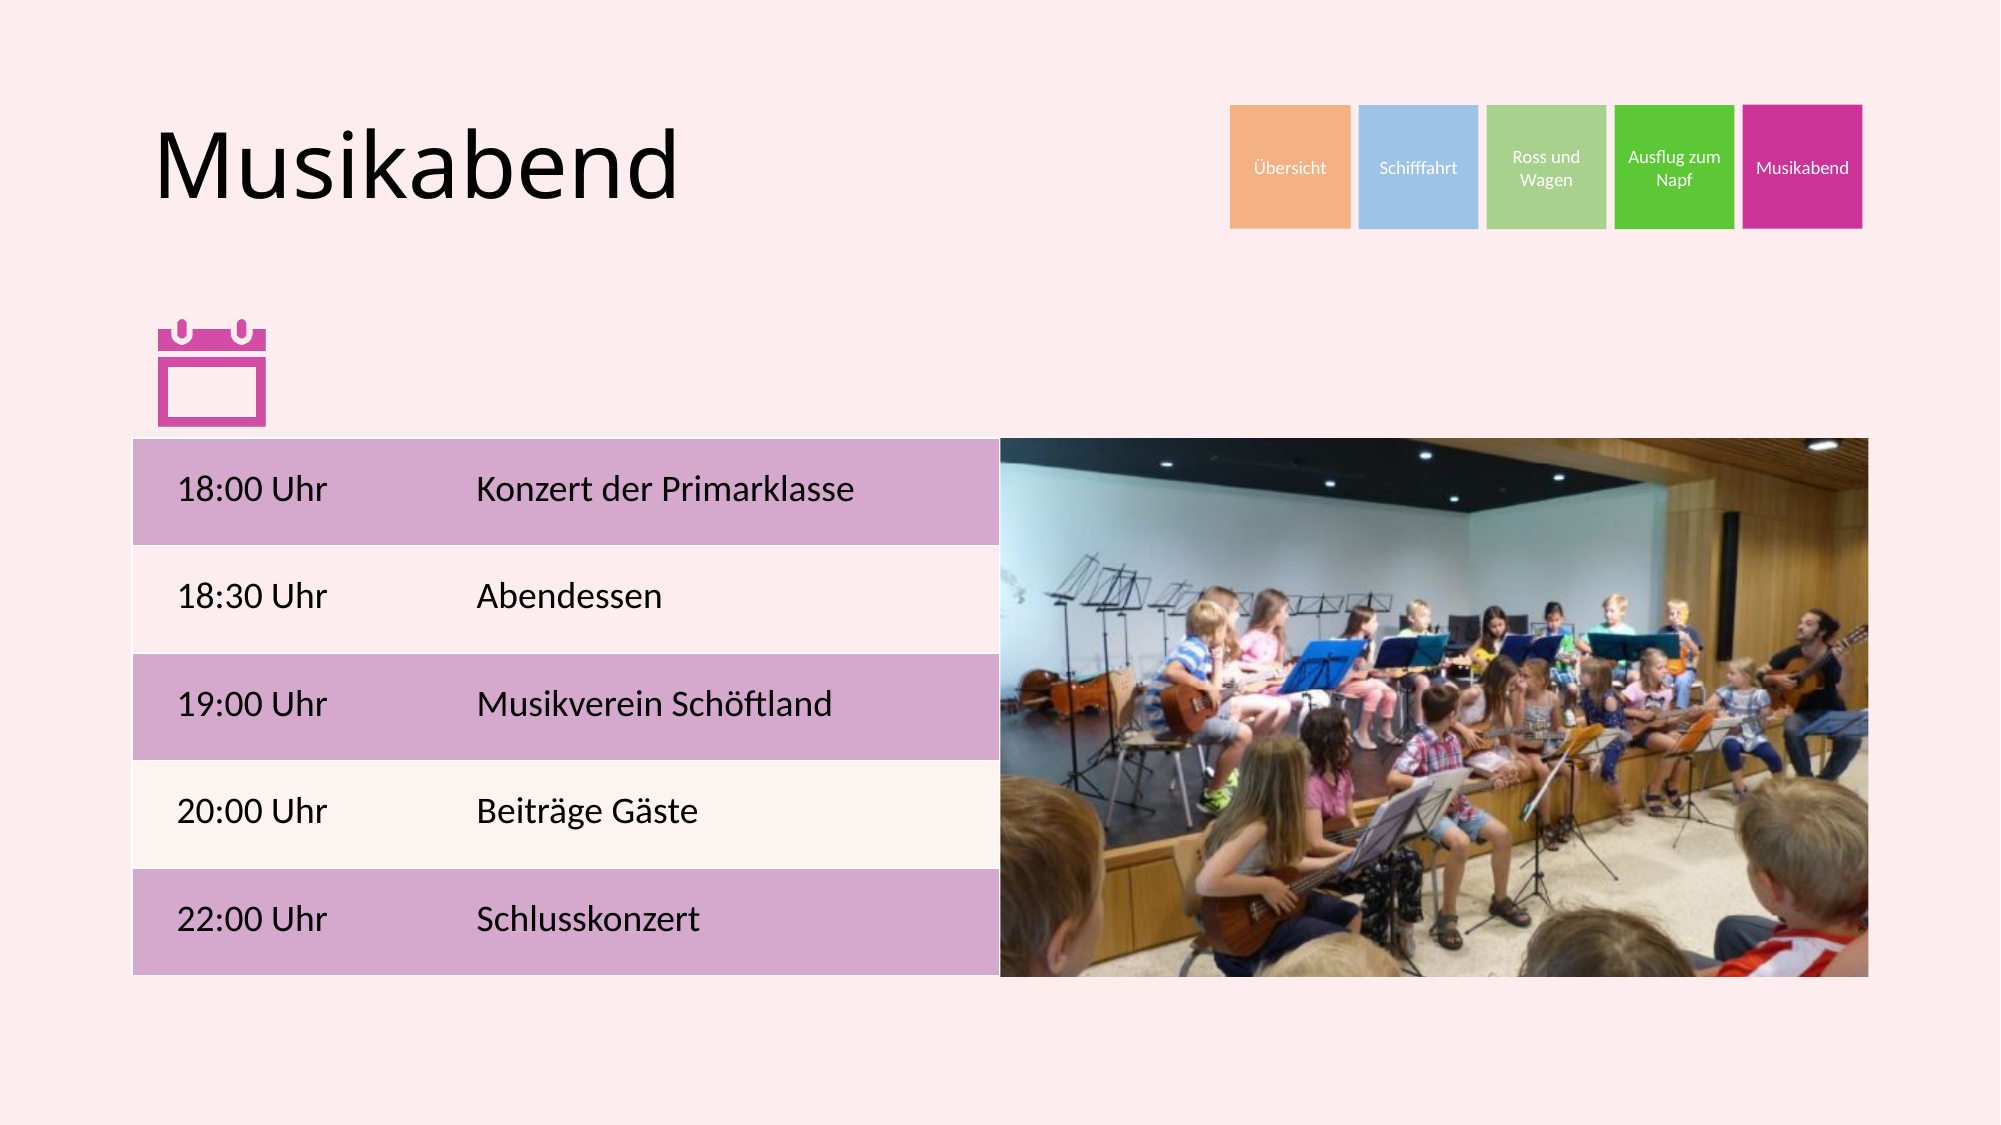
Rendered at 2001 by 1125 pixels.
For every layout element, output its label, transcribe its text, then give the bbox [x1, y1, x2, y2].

title Musikabend [137, 59, 1196, 278]
table_header 18:00 Uhr Konzert der Primarklasse [133, 439, 999, 545]
table_cell 19:00 Uhr Musikverein Schöftland [133, 654, 999, 760]
picture [136, 297, 287, 437]
table_cell 22:00 Uhr Schlusskonzert [133, 869, 999, 975]
table_cell 18:30 Uhr Abendessen [133, 546, 999, 652]
table_cell 20:00 Uhr Beiträge Gäste [133, 761, 999, 867]
picture [1000, 437, 1869, 977]
